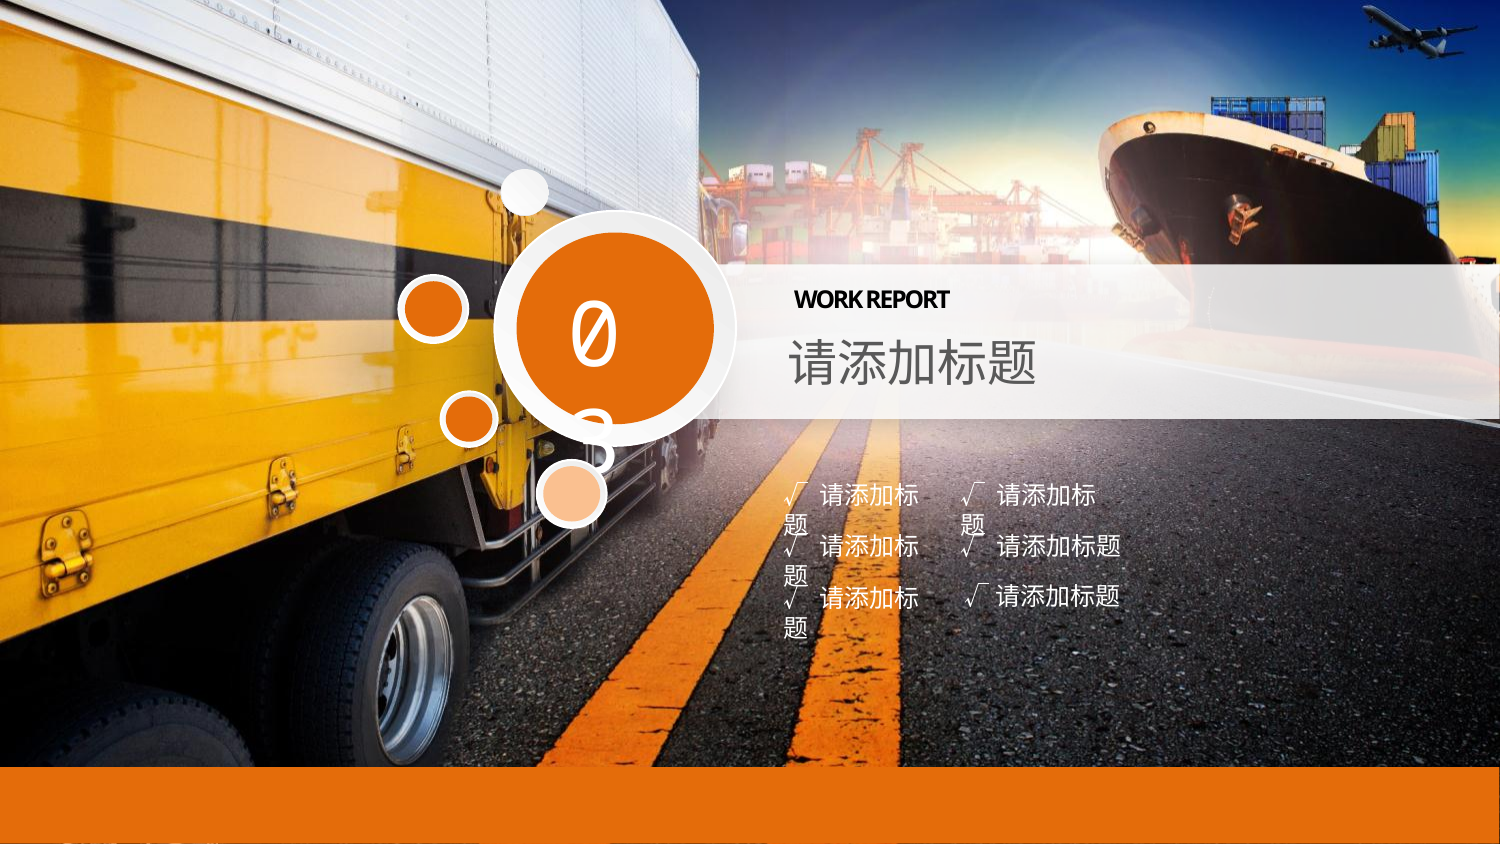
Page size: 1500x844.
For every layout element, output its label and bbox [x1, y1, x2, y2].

text_box [494, 210, 737, 446]
text_box [398, 274, 469, 344]
text_box [500, 168, 550, 209]
text_box [536, 459, 607, 529]
text_box [440, 391, 498, 448]
picture [0, 0, 1500, 844]
